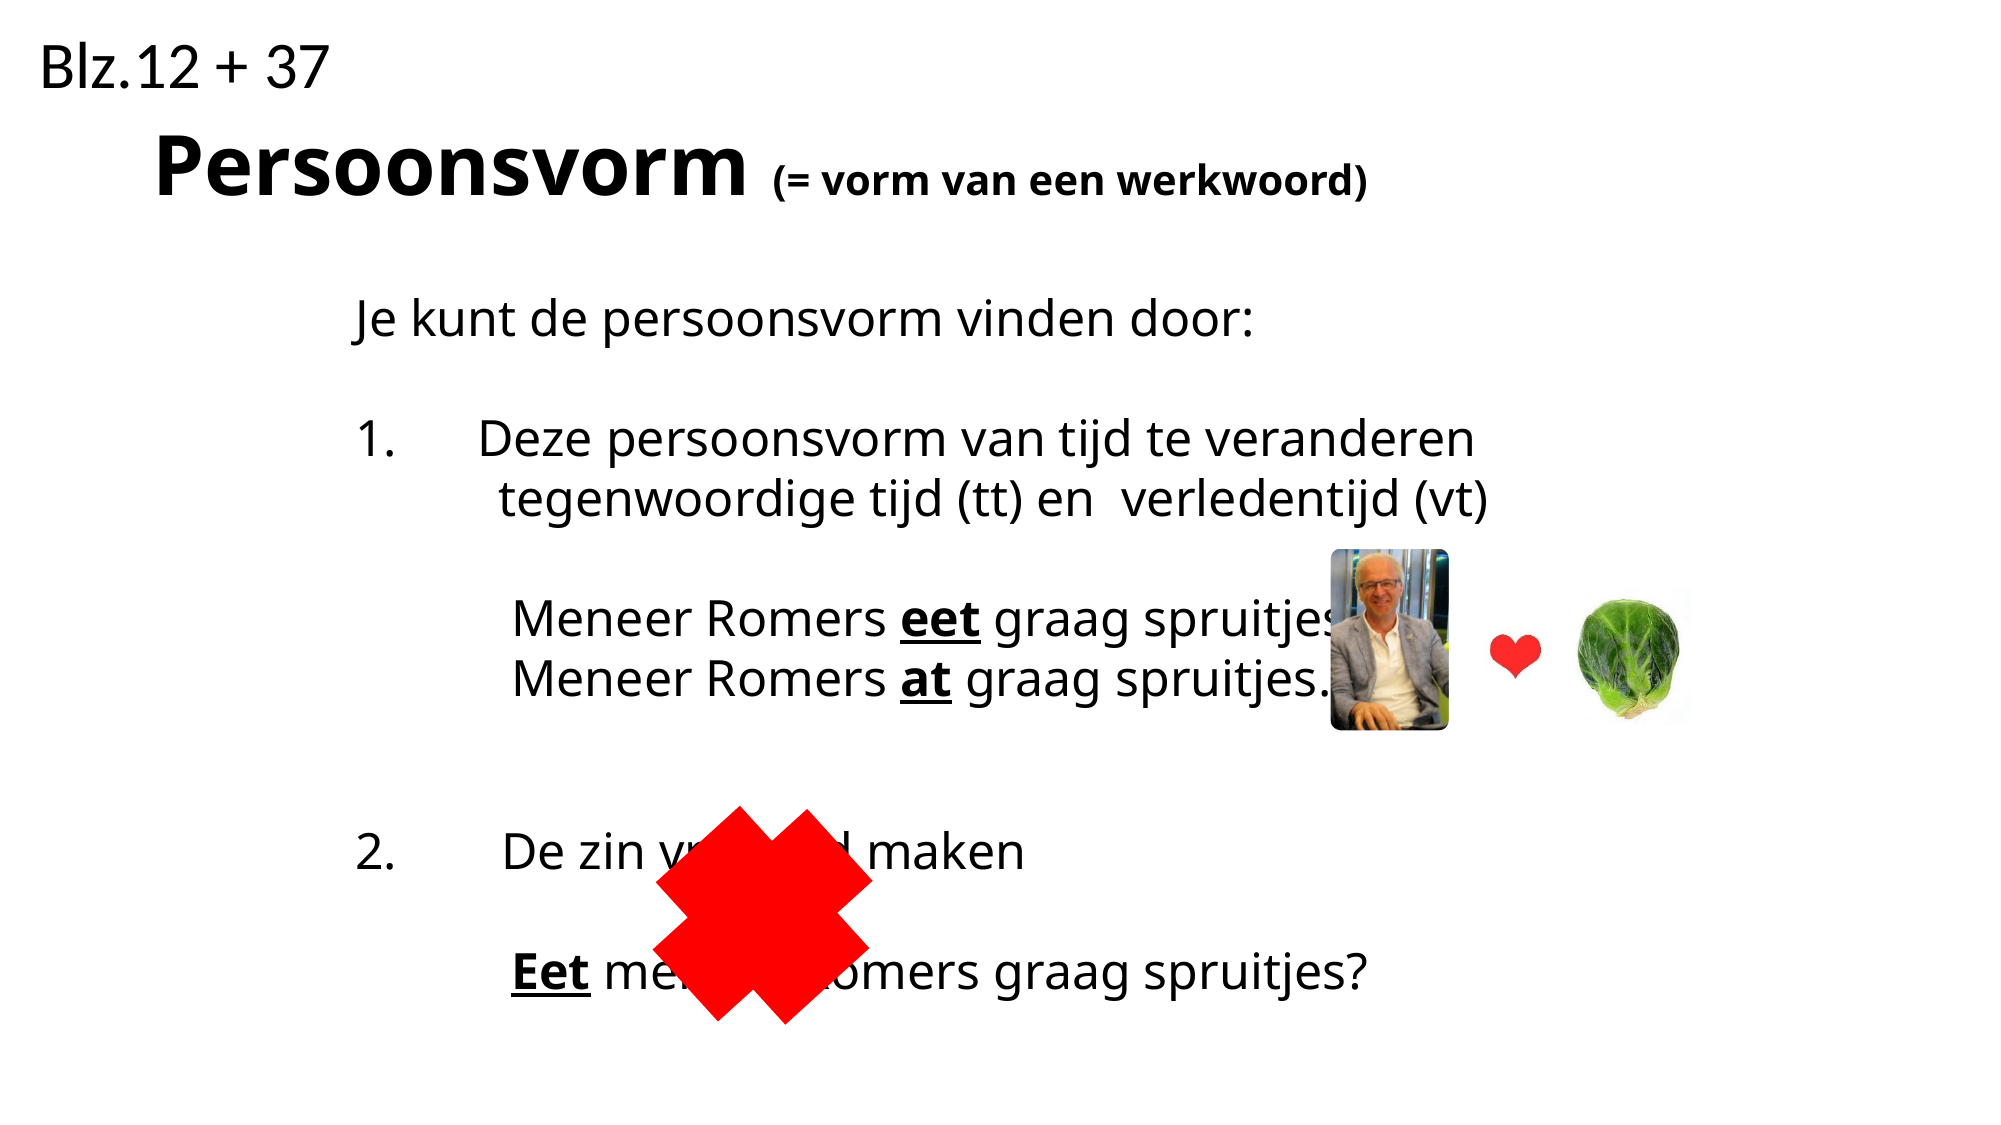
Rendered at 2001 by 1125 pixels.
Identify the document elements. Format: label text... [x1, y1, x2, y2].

text_box [652, 805, 873, 1025]
picture [1330, 548, 1449, 731]
text_box 2. De zin vragend maken Eet meneer Romers graag spruitjes? [340, 846, 1691, 1034]
picture [1484, 625, 1546, 687]
text_box Je kunt de persoonsvorm vinden door: Deze persoonsvorm van tijd te veranderen tegenwoordige tijd (tt) en verledentijd (vt) Meneer Romers eet graag spruitjes. Meneer Romers at graag spruitjes. [340, 432, 1691, 621]
picture [1564, 587, 1691, 726]
text_box Blz.12 + 37 [24, 14, 420, 105]
title Persoonsvorm (= vorm van een werkwoord) [137, 59, 1863, 278]
